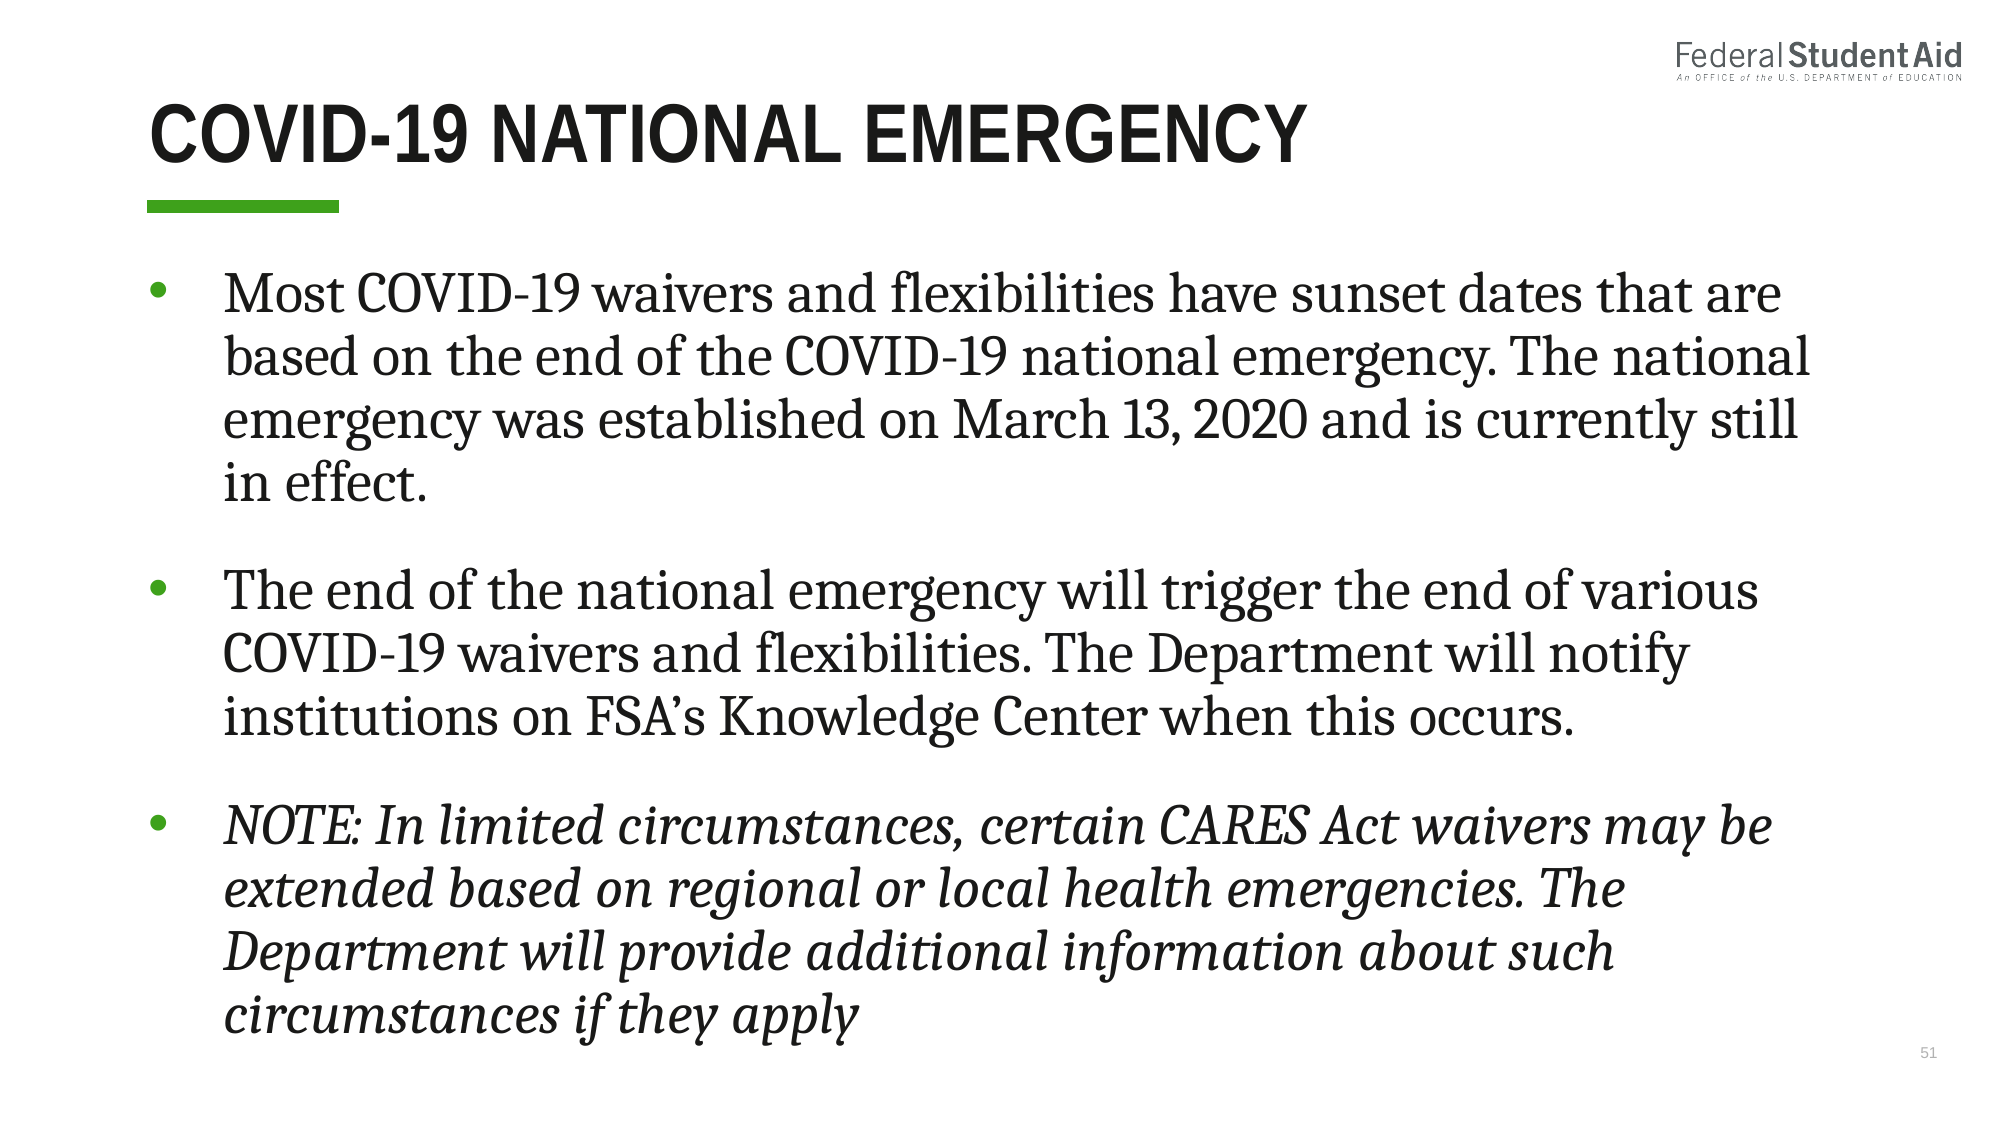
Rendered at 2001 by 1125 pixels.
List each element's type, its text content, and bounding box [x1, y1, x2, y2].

list Most COVID-19 waivers and flexibilities have sunset dates that are based on the end of the COVID-19 national emergency. The national emergency was established on March 13, 2020 and is currently still in effect. The end of the national emergency will trigger the end of various COVID-19 waivers and flexibilities. The Department will notify institutions on FSA’s Knowledge Center when this occurs. NOTE: In limited circumstances, certain CARES Act waivers may be extended based on regional or local health emergencies. The Department will provide additional information about such circumstances if they apply [133, 254, 1840, 1043]
slide_number 51 [1920, 1042, 1986, 1094]
picture [1651, 16, 1986, 106]
title Covid-19 national emergency [149, 57, 1671, 189]
